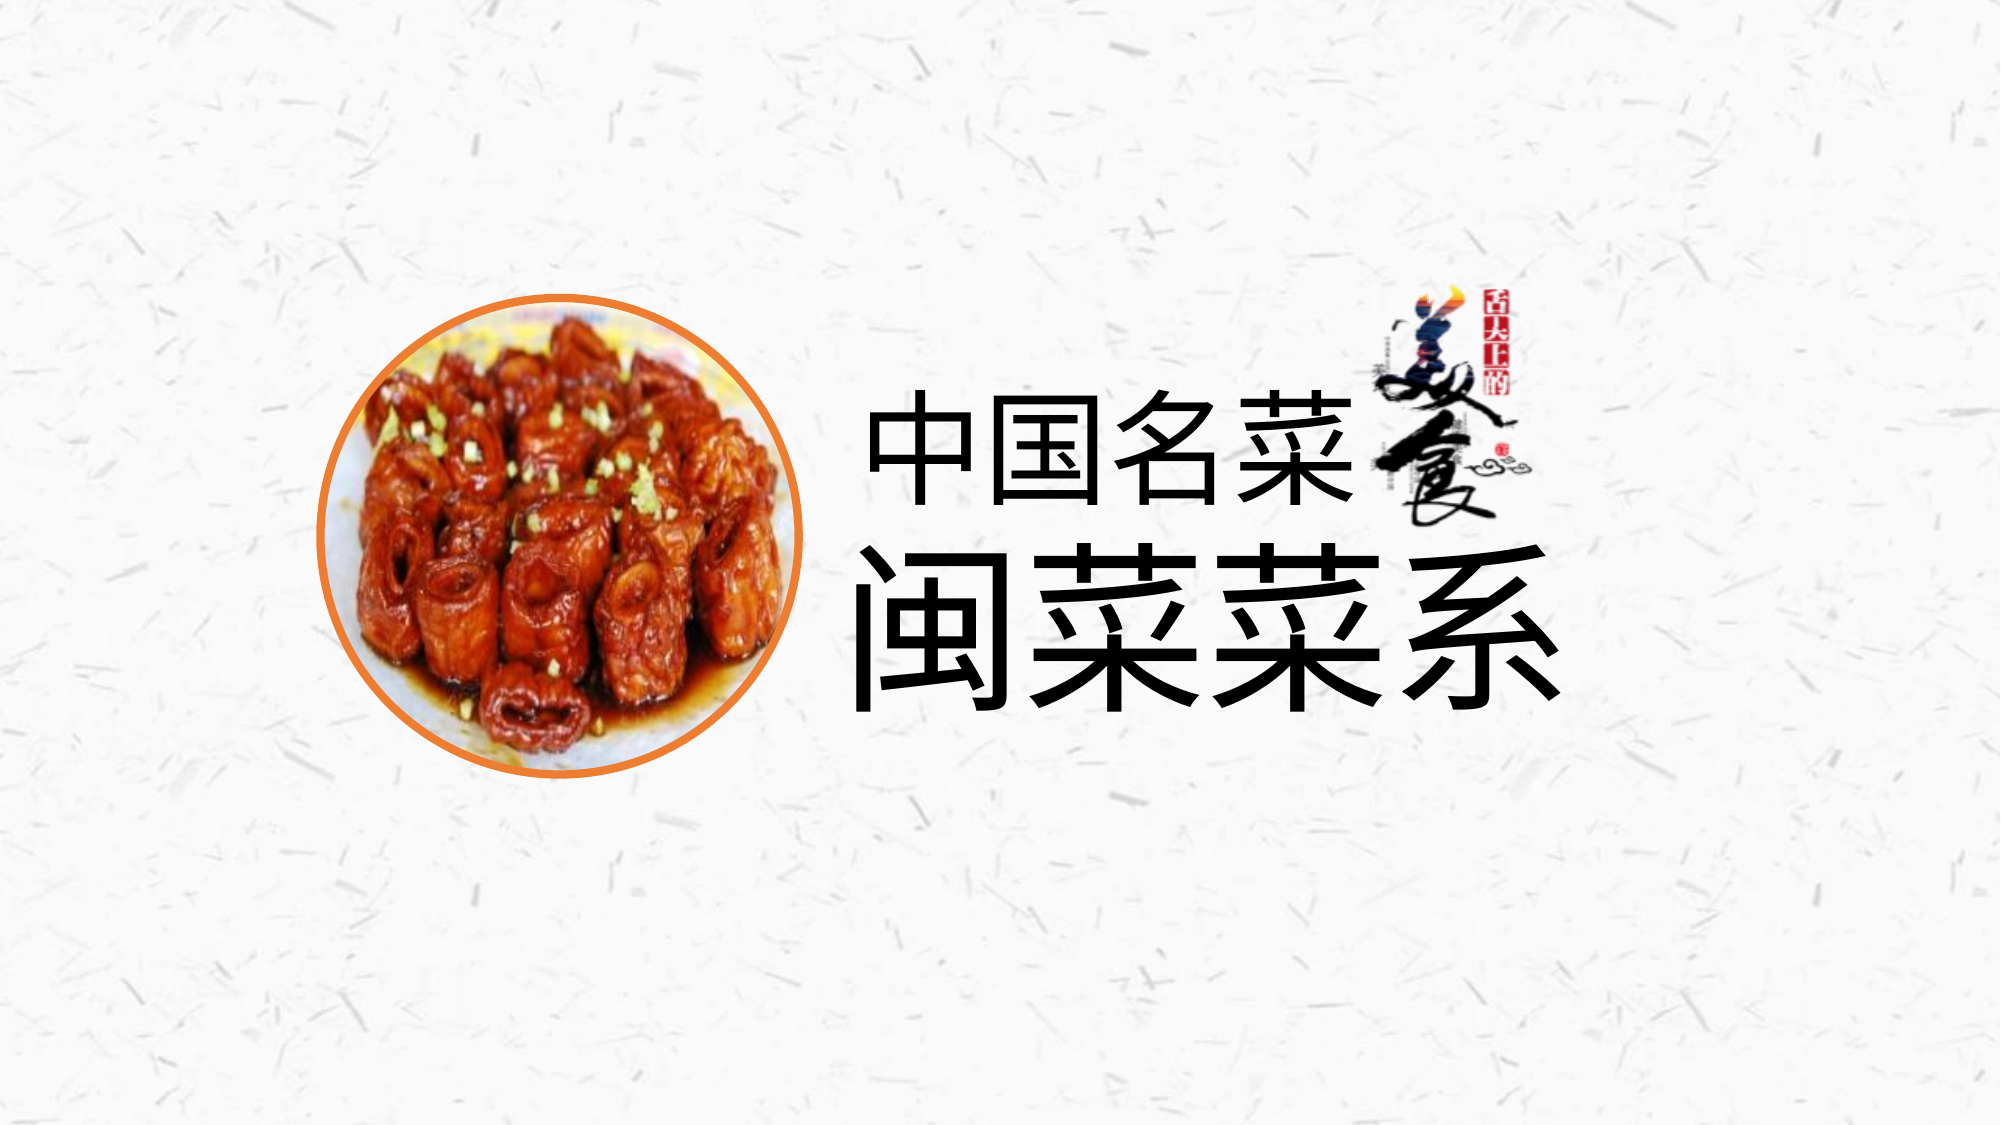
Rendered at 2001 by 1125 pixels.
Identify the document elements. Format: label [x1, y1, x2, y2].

text_box [320, 266, 1627, 775]
picture [0, 0, 2001, 1125]
